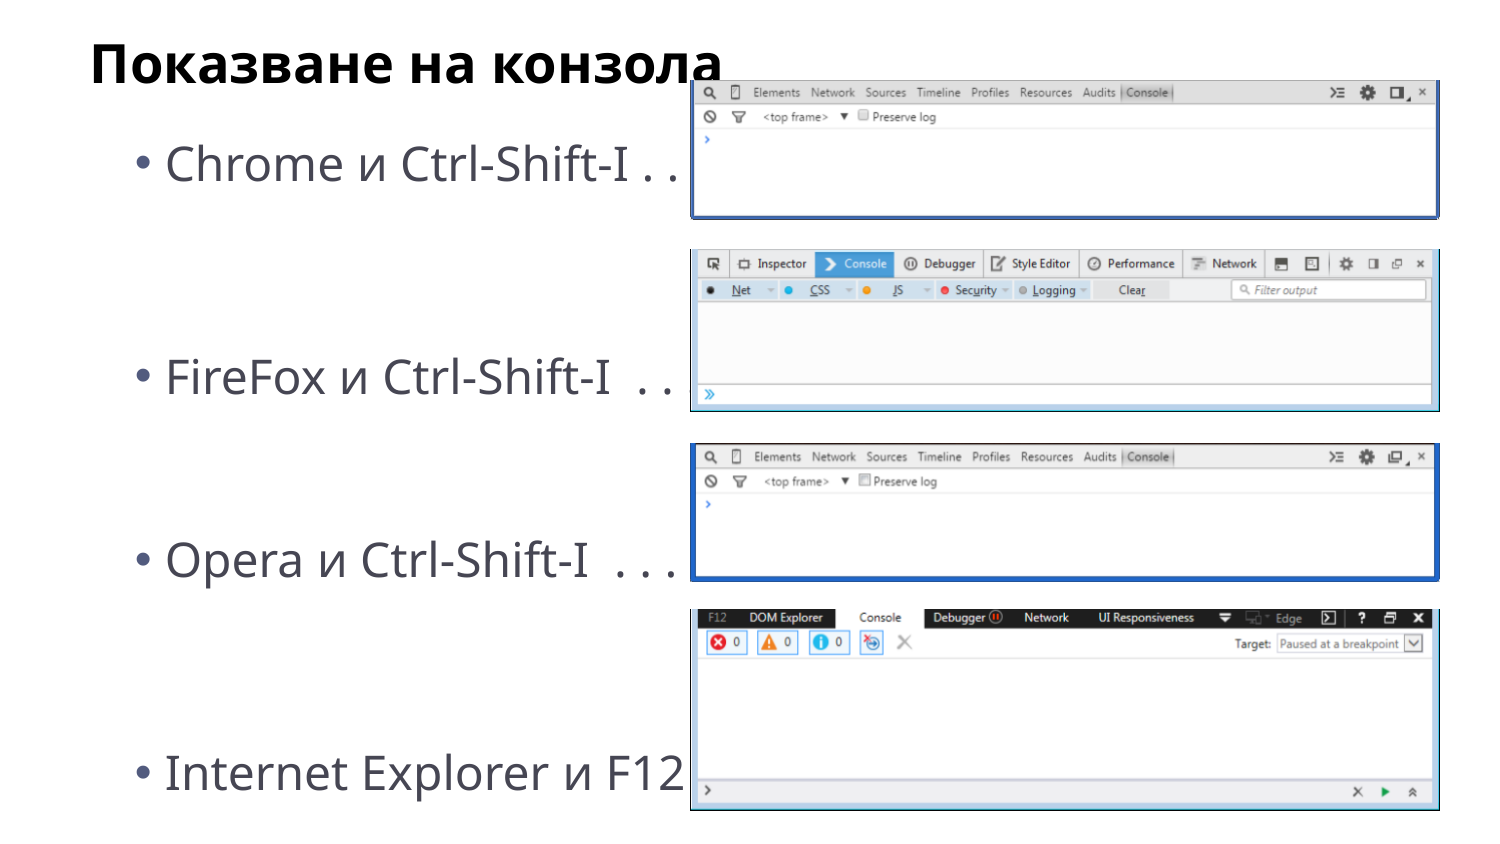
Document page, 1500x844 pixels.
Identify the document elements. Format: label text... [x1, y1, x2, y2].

picture [689, 249, 1441, 412]
picture [689, 443, 1441, 582]
picture [689, 79, 1441, 220]
picture [689, 609, 1441, 812]
list Показване на конзола Chrome и Ctrl-Shift-I . . . . . . FireFox и Ctrl-Shift-I . . . . . . . Opera и Ctrl-Shift-I . . . . . . . . Internet Explorer и F12 . . . . [75, 21, 1475, 835]
